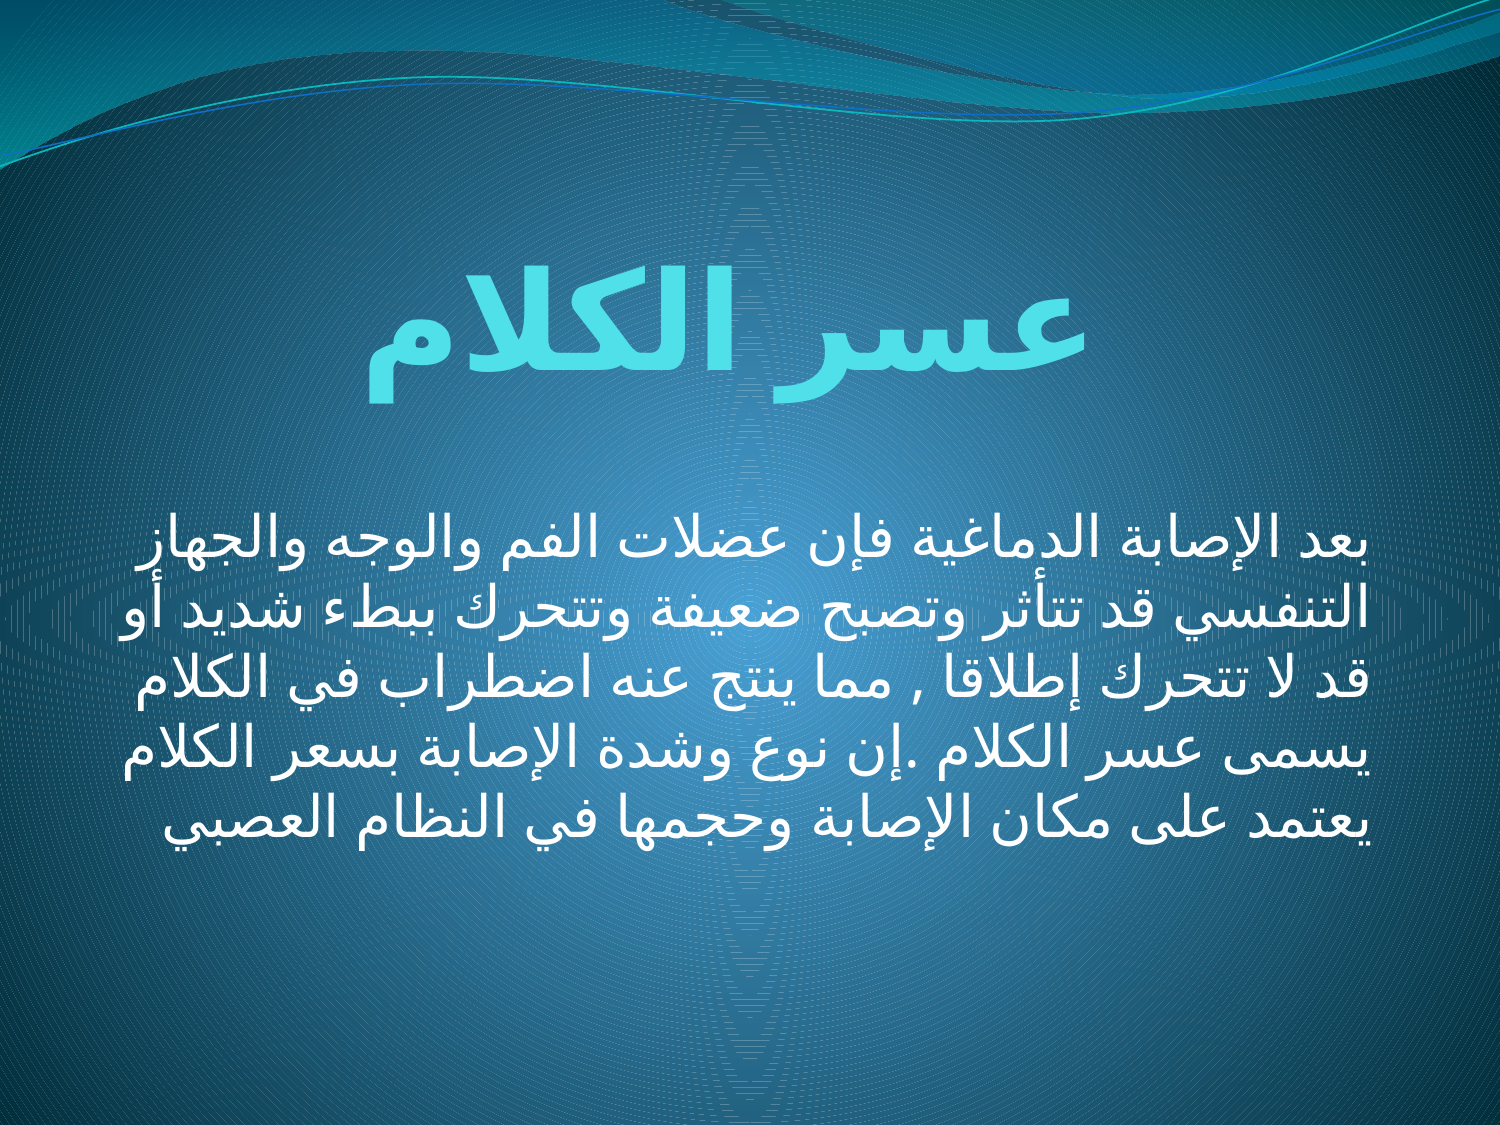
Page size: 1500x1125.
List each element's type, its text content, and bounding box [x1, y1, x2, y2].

title عسر الكلام [87, 224, 1376, 399]
subtitle بعد الإصابة الدماغية فإن عضلات الفم والوجه والجهاز التنفسي قد تتأثر وتصبح ضعيفة وتتحرك ببطء شديد أو قد لا تتحرك إطلاقا , مما ينتج عنه اضطراب في الكلام يسمى عسر الكلام .إن نوع وشدة الإصابة بسعر الكلام يعتمد على مكان الإصابة وحجمها في النظام العصبي [87, 492, 1376, 914]
